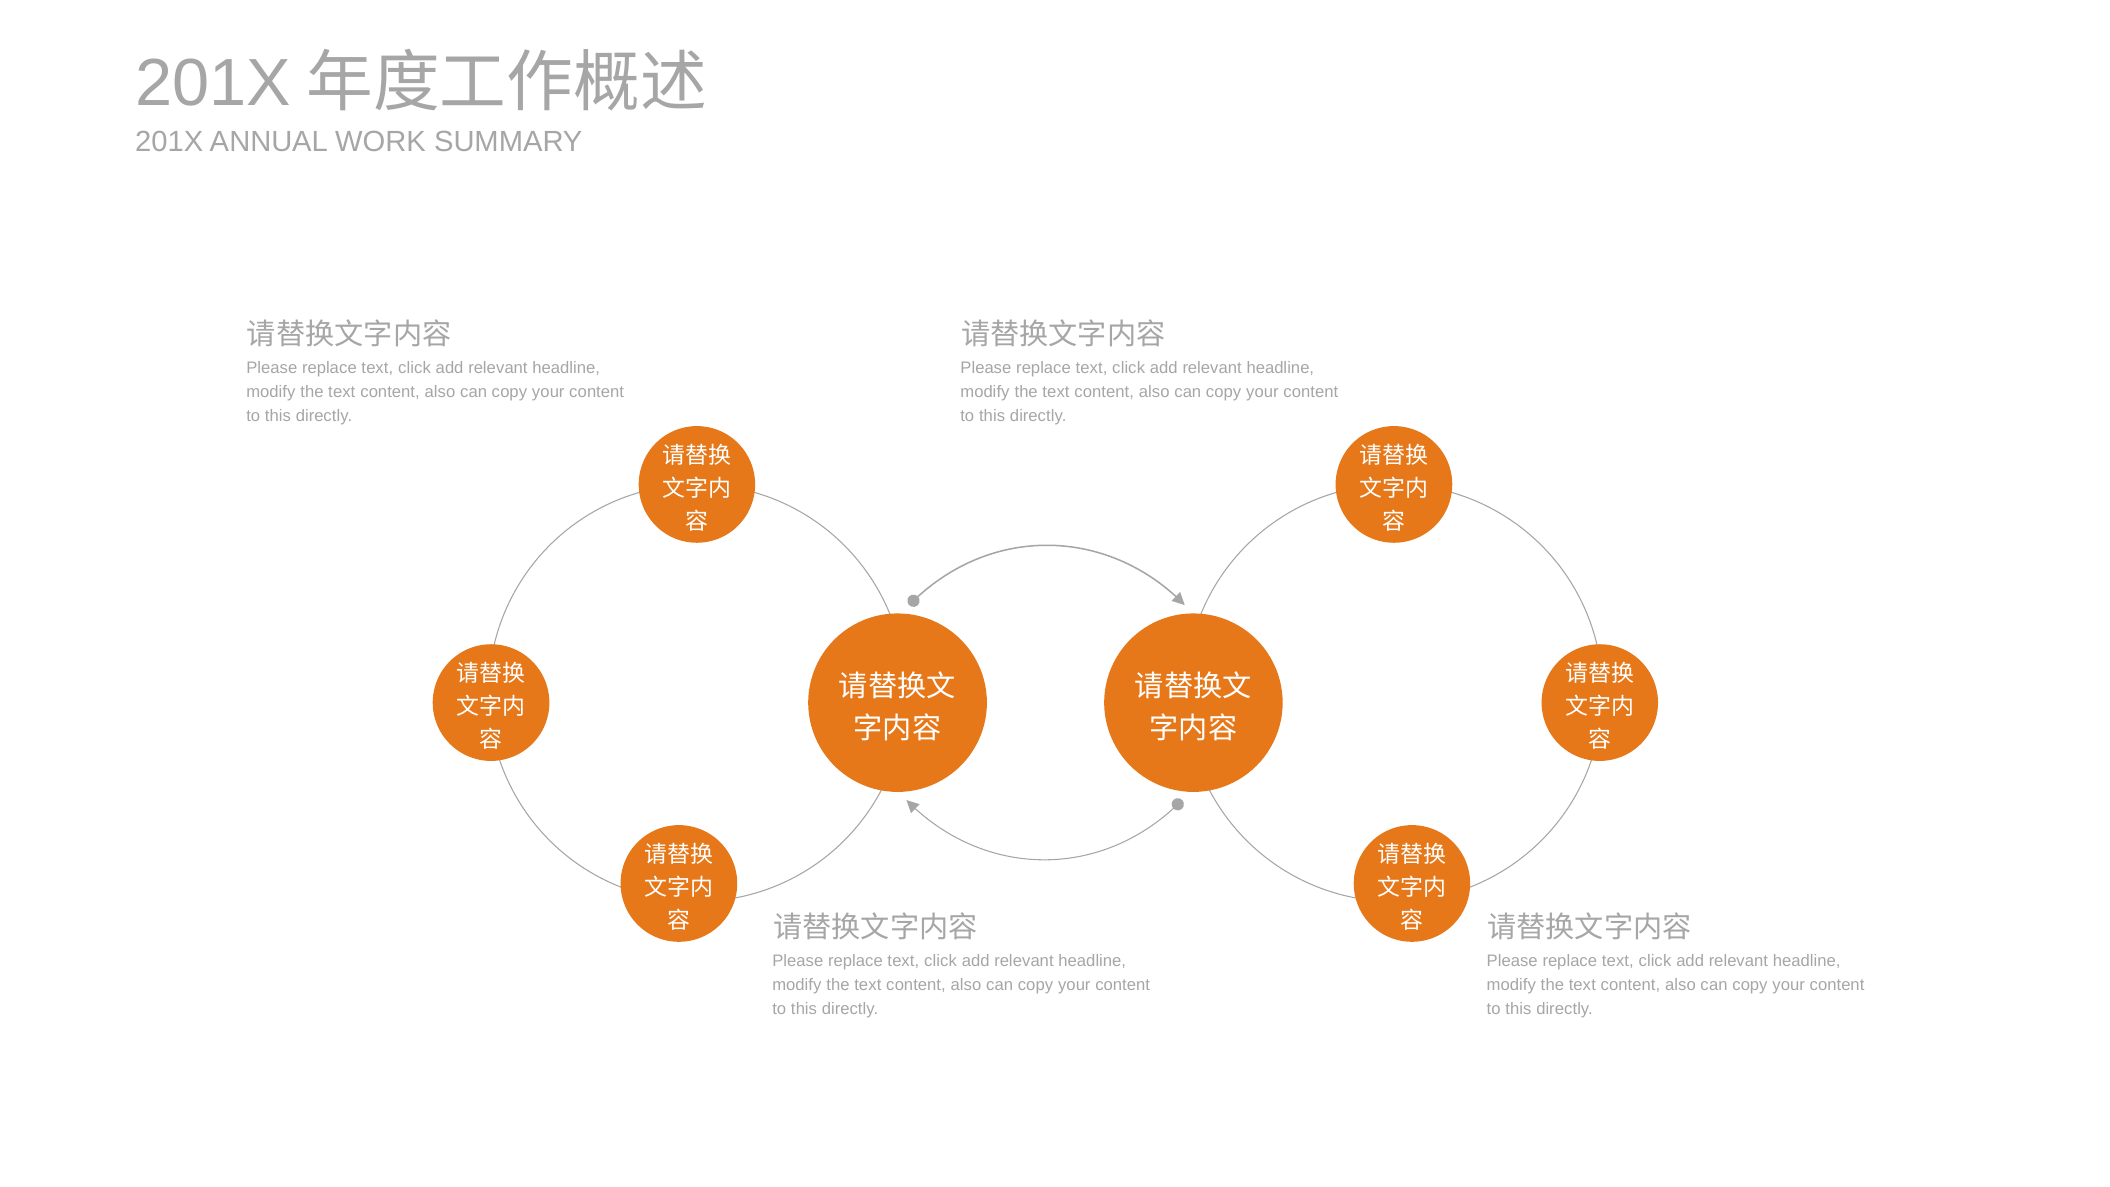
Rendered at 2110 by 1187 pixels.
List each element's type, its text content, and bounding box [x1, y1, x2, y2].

text_box 请替换文字内容 [1541, 644, 1659, 761]
text_box Please replace text, click add relevant headline, modify the text content, also can copy your content to this directly. [772, 945, 1160, 1018]
text_box [907, 545, 1185, 705]
text_box [494, 492, 890, 898]
text_box 请替换文字内容 [1487, 901, 1693, 944]
text_box 请替换文字内容 [1353, 825, 1471, 942]
text_box 请替换文字内容 [808, 613, 987, 792]
text_box Please replace text, click add relevant headline, modify the text content, also can copy your content to this directly. [960, 353, 1348, 425]
text_box 201X年度工作概述 [135, 38, 783, 119]
text_box 请替换文字内容 [773, 901, 978, 944]
text_box [906, 666, 1184, 860]
text_box 请替换文字内容 [961, 308, 1167, 351]
text_box 请替换文字内容 [638, 426, 756, 543]
text_box Please replace text, click add relevant headline, modify the text content, also can copy your content to this directly. [1486, 945, 1874, 1018]
text_box 201X ANNUAL WORK SUMMARY [135, 122, 596, 158]
text_box [1201, 492, 1597, 898]
text_box 请替换文字内容 [1104, 613, 1283, 792]
text_box 请替换文字内容 [620, 825, 738, 942]
text_box 请替换文字内容 [432, 644, 550, 761]
text_box Please replace text, click add relevant headline, modify the text content, also can copy your content to this directly. [246, 353, 634, 425]
text_box 请替换文字内容 [1335, 426, 1453, 543]
text_box 请替换文字内容 [246, 308, 452, 351]
